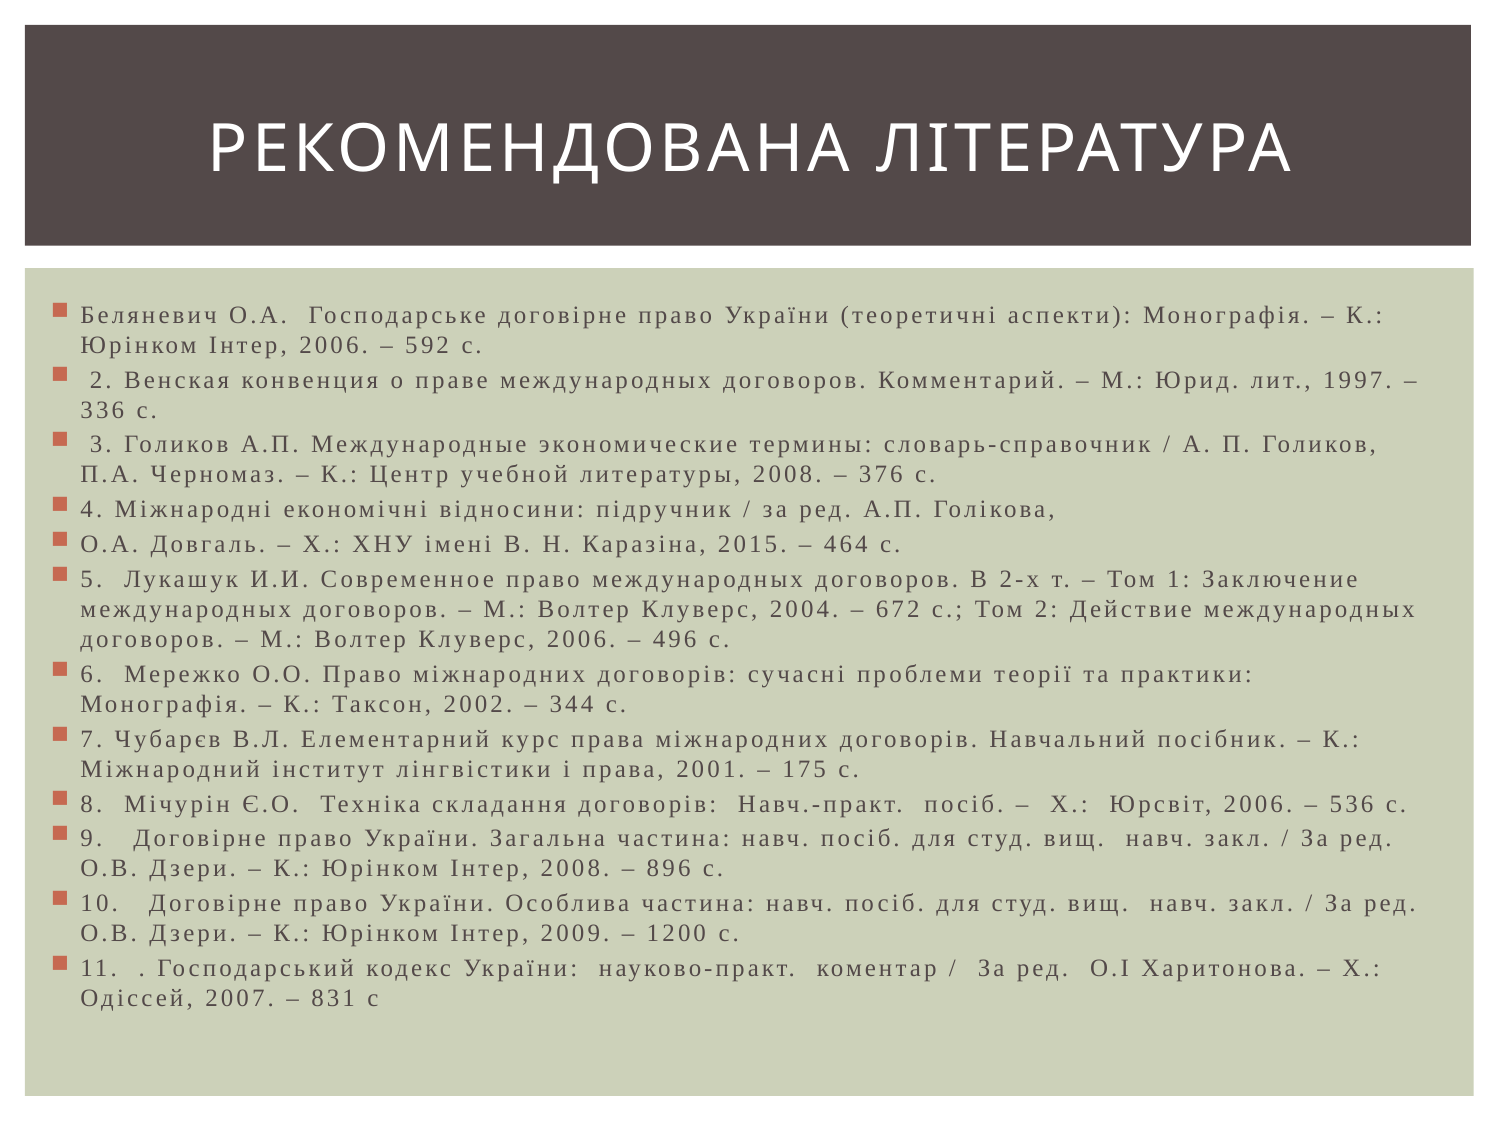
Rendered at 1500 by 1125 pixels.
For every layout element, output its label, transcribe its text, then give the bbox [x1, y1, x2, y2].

title РЕКОМЕНДОВАНА ЛІТЕРАТУРА [62, 58, 1438, 232]
list Беляневич О.А. Господарське договірне право України (теоретичні аспекти): Монографія. – К.: Юрінком Інтер, 2006. – 592 с. 2. Венская конвенция о праве международных договоров. Комментарий. – М.: Юрид. лит., 1997. – 336 с. 3. Голиков А.П. Международные экономические термины: словарь-справочник / А. П. Голиков, П.А. Черномаз. – К.: Центр учебной литературы, 2008. – 376 с. 4. Міжнародні економічні відносини: підручник / за ред. А.П. Голікова, О.А. Довгаль. – Х.: ХНУ імені В. Н. Каразіна, 2015. – 464 с. 5. Лукашук И.И. Современное право международных договоров. В 2-х т. – Том 1: Заключение международных договоров. – М.: Волтер Клуверс, 2004. – 672 с.; Том 2: Действие международных договоров. – М.: Волтер Клуверс, 2006. – 496 с. 6. Мережко О.О. Право міжнародних договорів: сучасні проблеми теорії та практики: Монографія. – К.: Таксон, 2002. – 344 с. 7. Чубарєв В.Л. Елементарний курс права міжнародних договорів. Навчальний посібник. – К.: Міжнародний інститут лінгвістики і права, 2001. – 175 с. 8. Мічурін Є.О. Техніка складання договорів: Навч.-практ. посіб. – Х.: Юрсвіт, 2006. – 536 с. 9. Договірне право України. Загальна частина: навч. посіб. для студ. вищ. навч. закл. / За ред. О.В. Дзери. – К.: Юрінком Інтер, 2008. – 896 с. 10. Договірне право України. Особлива частина: навч. посіб. для студ. вищ. навч. закл. / За ред. О.В. Дзери. – К.: Юрінком Інтер, 2009. – 1200 с. 11. . Господарський кодекс України: науково-практ. коментар / За ред. О.І Харитонова. – Х.: Одіссей, 2007. – 831 с [29, 290, 1447, 1050]
